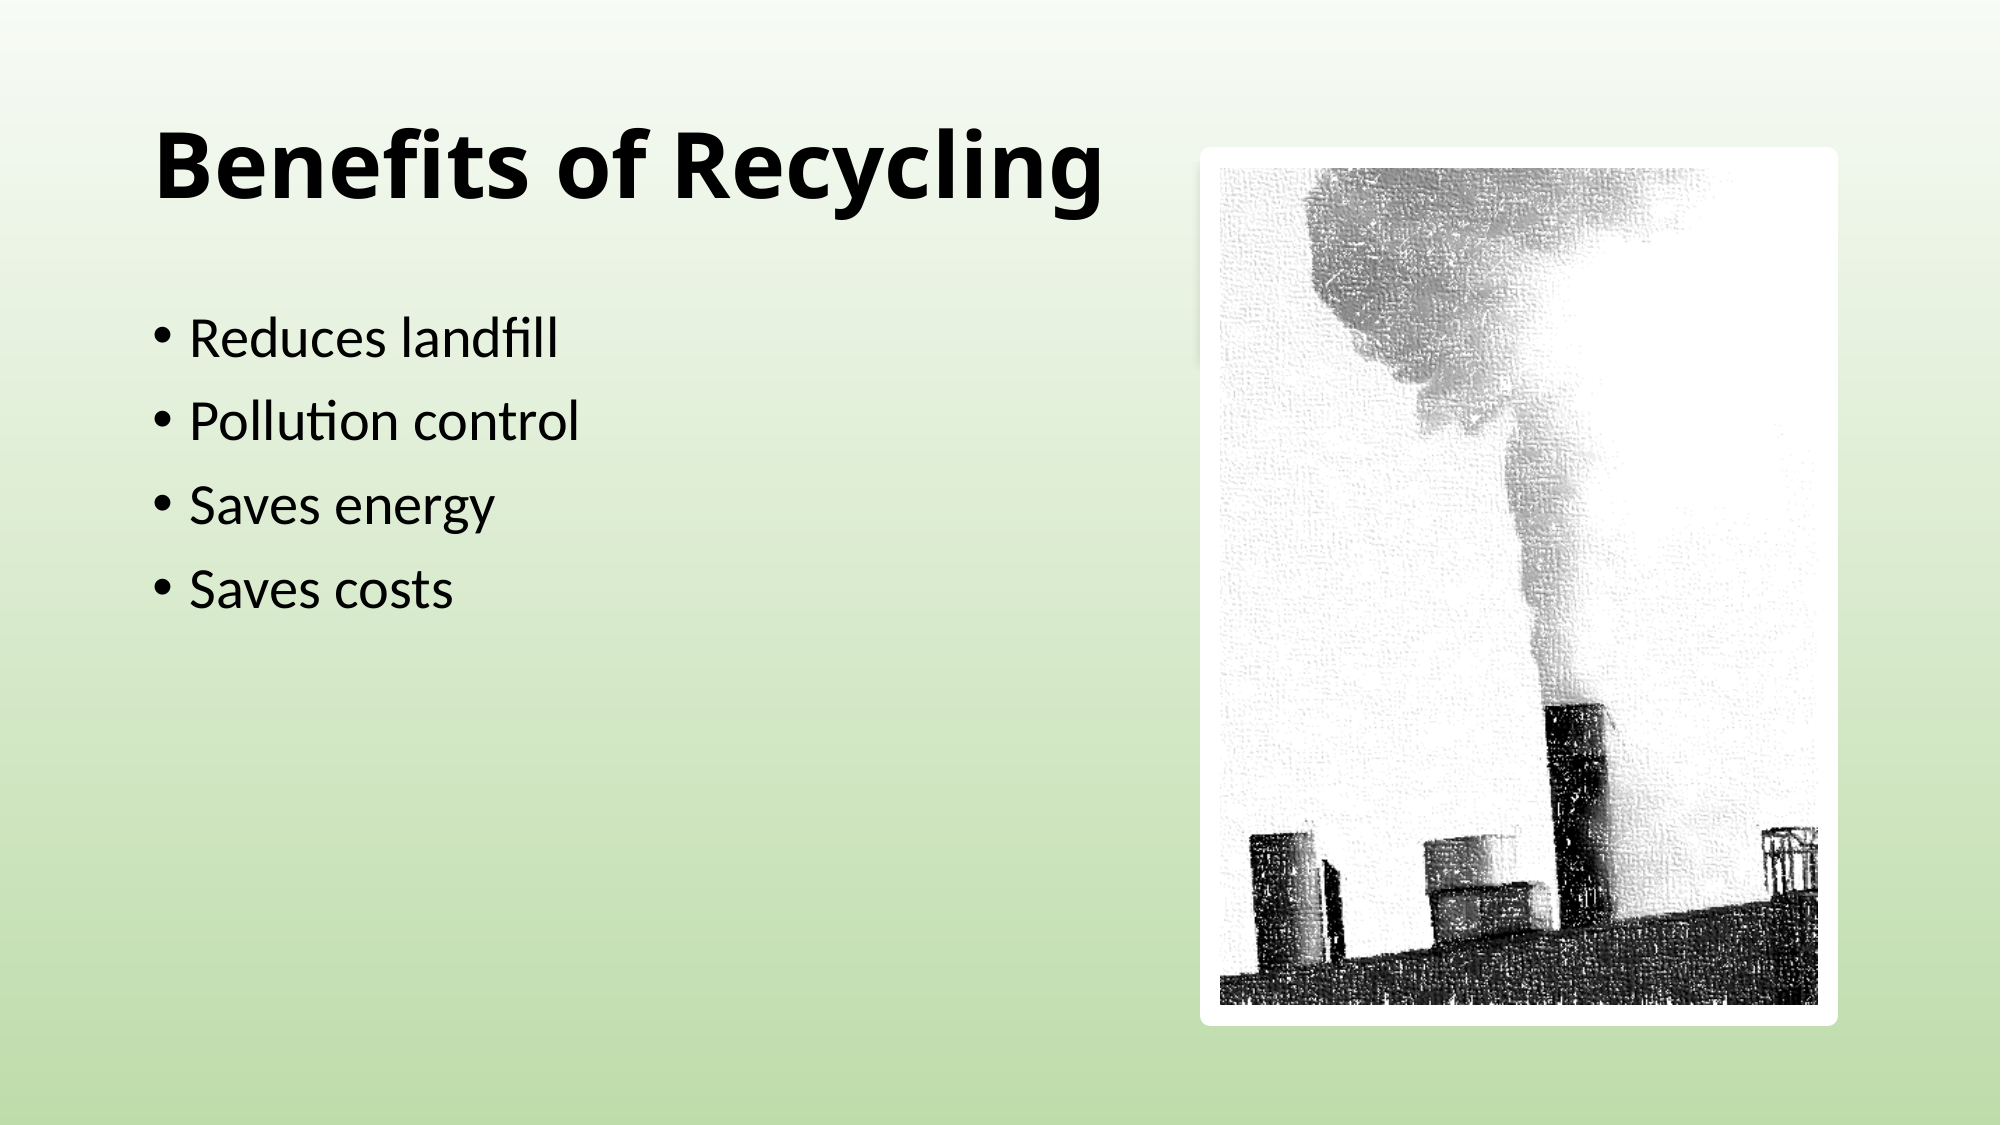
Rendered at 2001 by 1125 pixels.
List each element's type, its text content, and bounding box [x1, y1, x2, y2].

title Benefits of Recycling [137, 59, 1863, 278]
picture [1220, 167, 1818, 1005]
list Reduces landfill Pollution control Saves energy Saves costs [137, 299, 978, 661]
